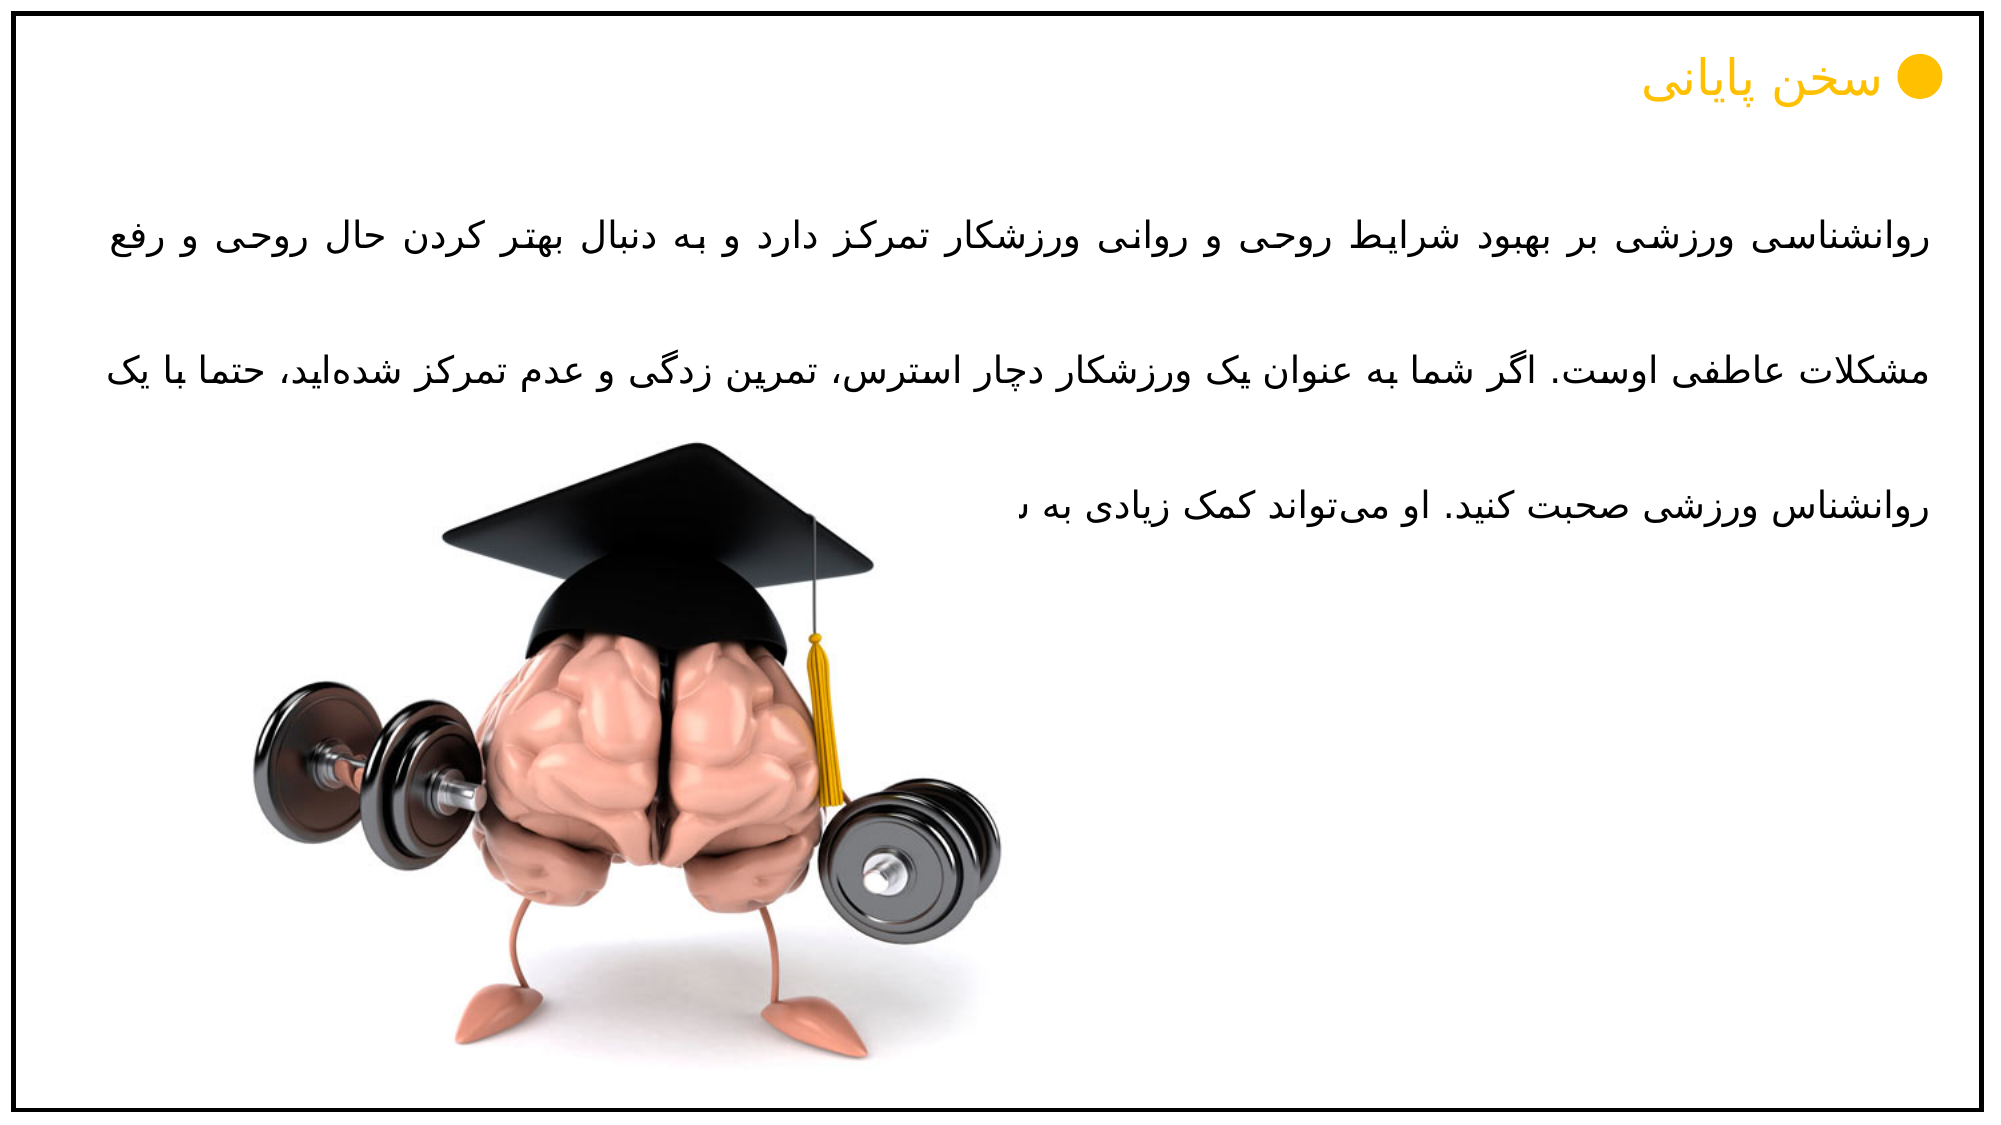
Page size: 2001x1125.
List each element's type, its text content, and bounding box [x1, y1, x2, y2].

text_box سخن پایانی [1471, 37, 2000, 113]
text_box روانشناسی ورزشی بر بهبود شرایط روحی و روانی ورزشکار تمرکز دارد و به دنبال بهتر کردن حال روحی و رفع مشکلات عاطفی اوست. اگر شما به عنوان یک ورزشکار دچار استرس، تمرین زدگی و عدم تمرکز شده‌اید، حتما با یک روانشناس ورزشی صحبت کنید. او می‌تواند کمک زیادی به شما کند و آرامش و انگیزه را به زندگی‌تان برگرداند. [90, 113, 1946, 534]
picture [219, 430, 1019, 1081]
